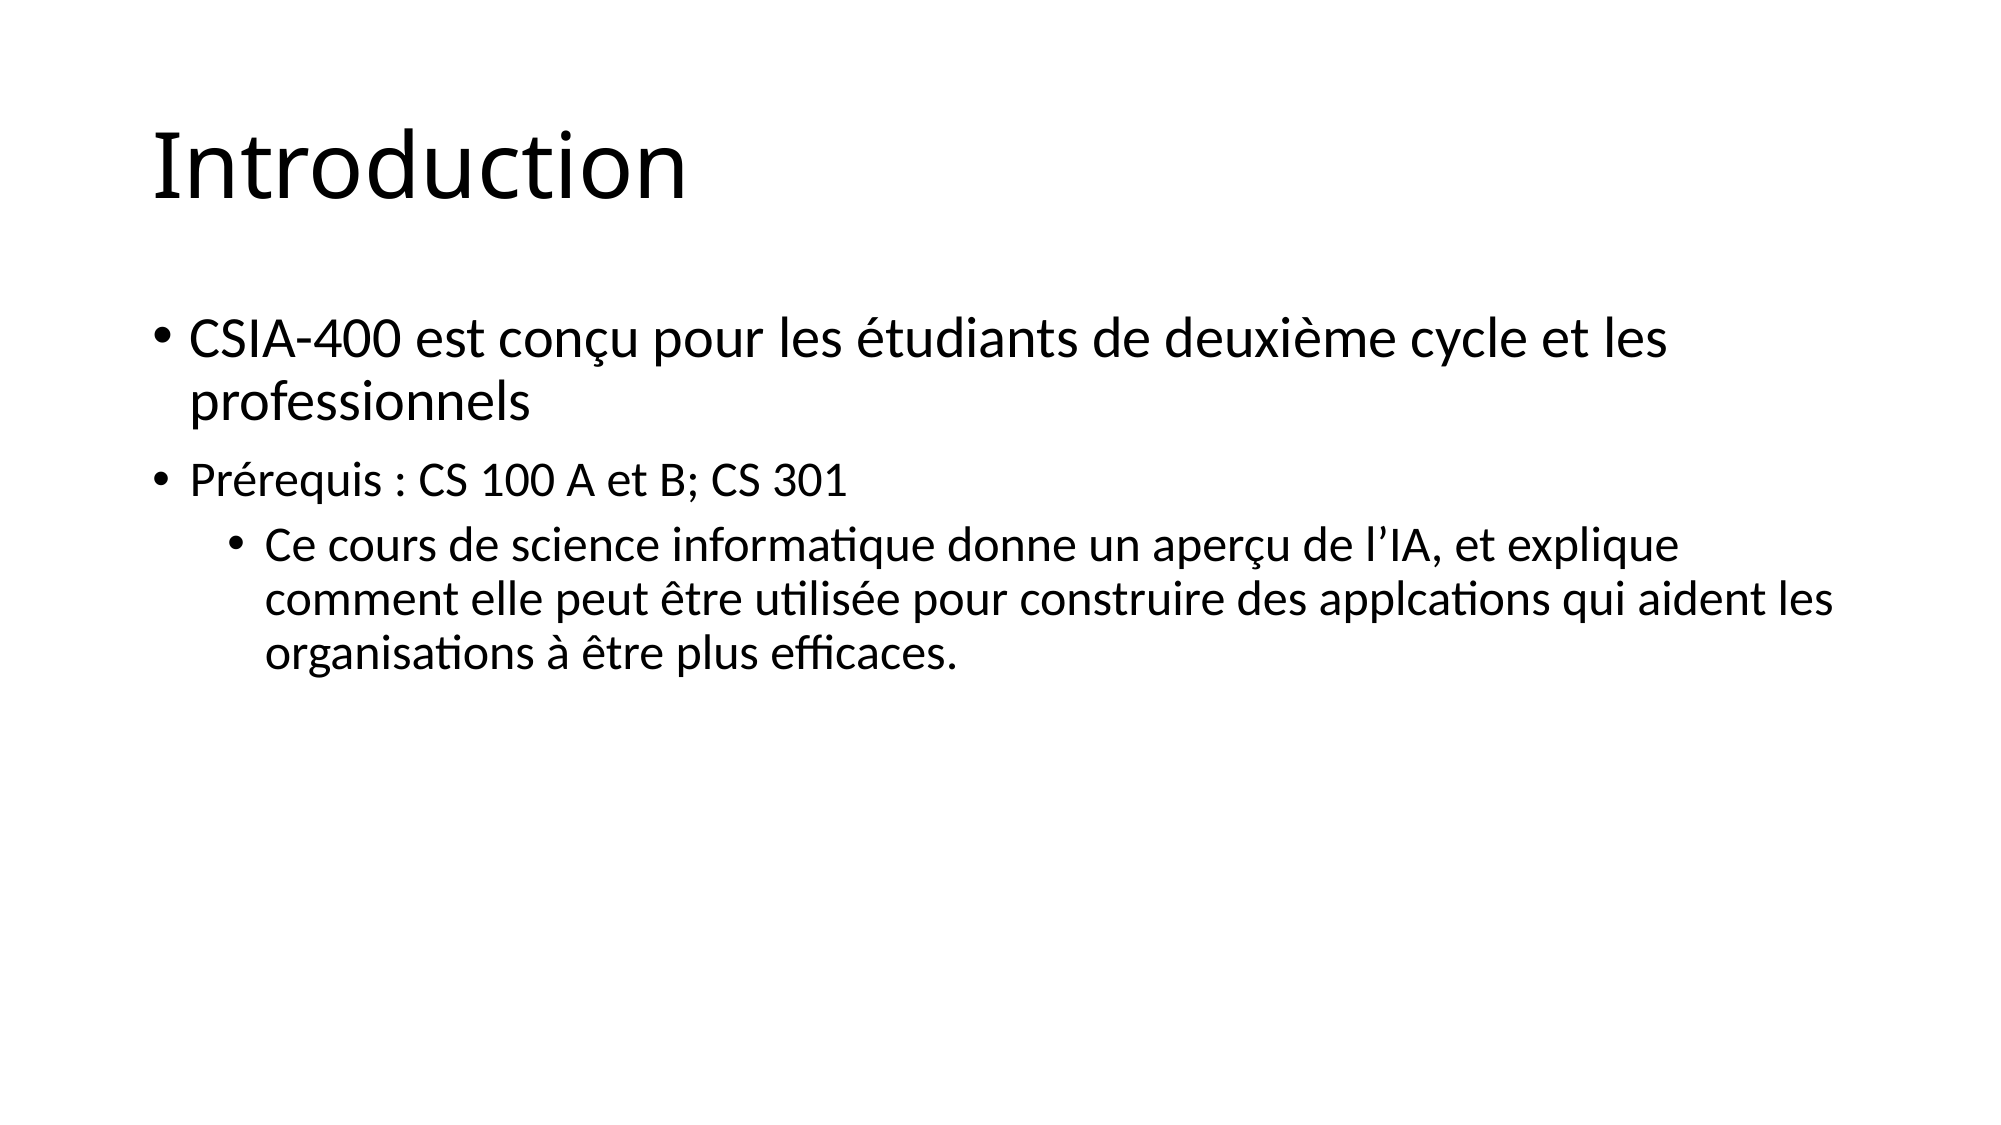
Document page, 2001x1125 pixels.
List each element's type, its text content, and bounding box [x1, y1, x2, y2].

title Introduction [137, 59, 1863, 278]
list CSIA-400 est conçu pour les étudiants de deuxième cycle et les professionnels Prérequis : CS 100 A et B; CS 301 Ce cours de science informatique donne un aperçu de l’IA, et explique comment elle peut être utilisée pour construire des applcations qui aident les organisations à être plus efficaces. [137, 299, 1863, 1014]
